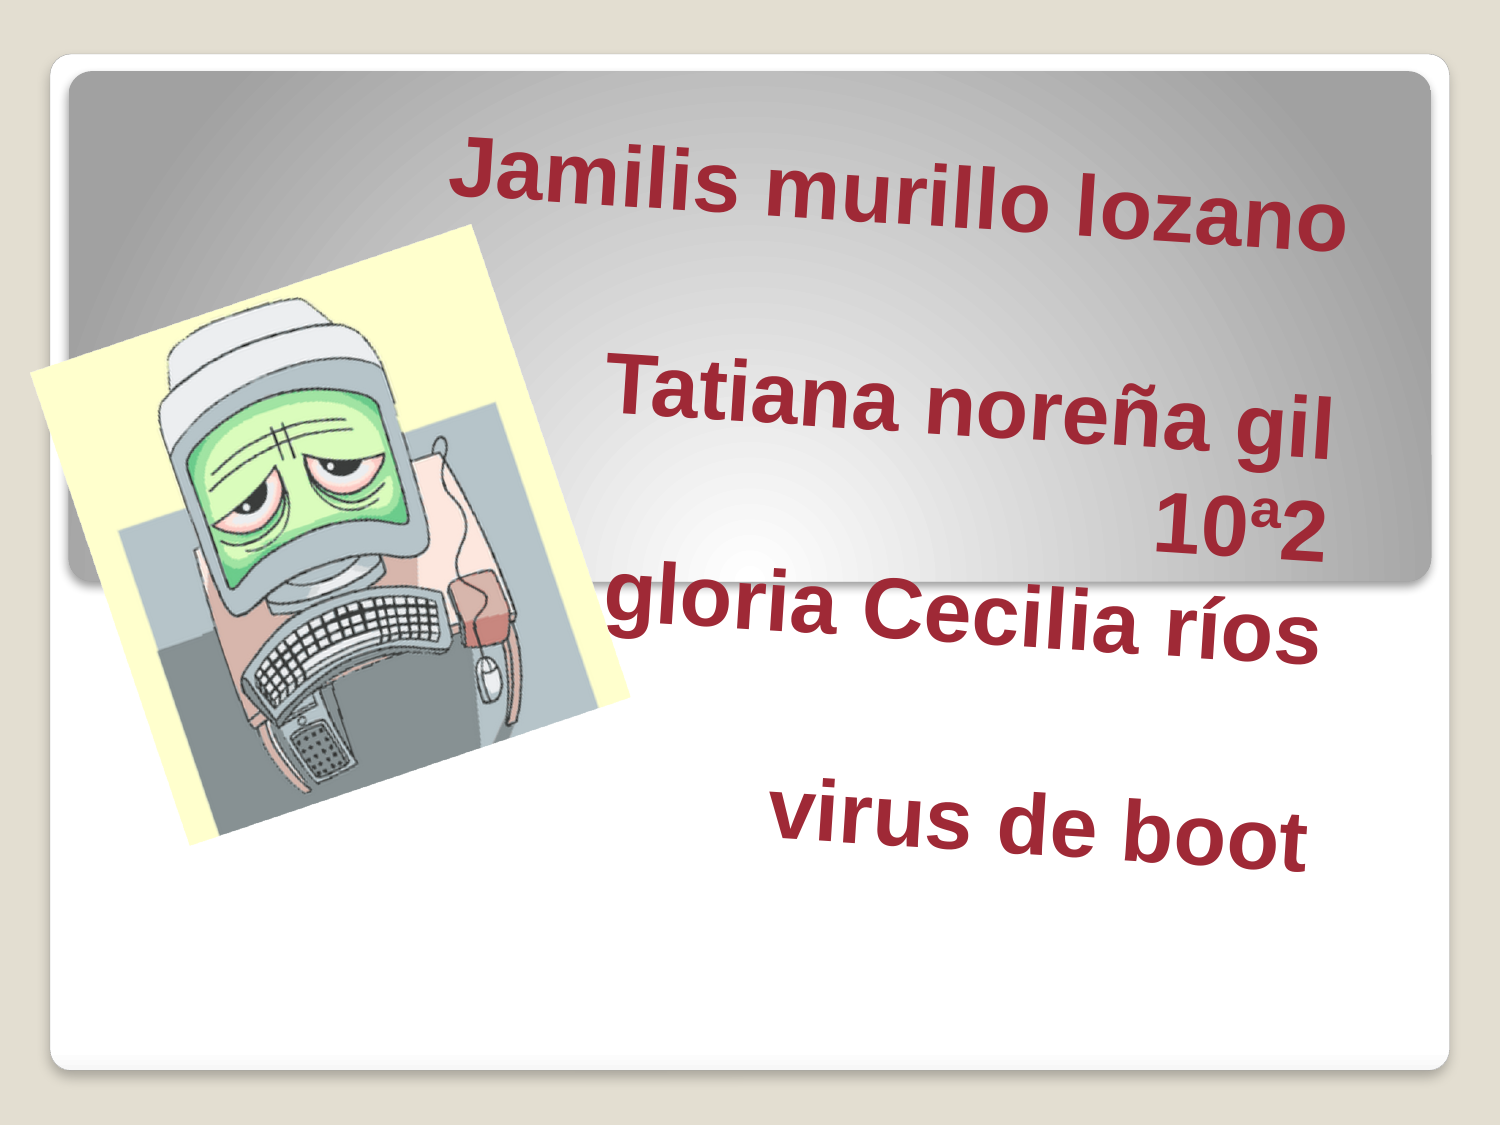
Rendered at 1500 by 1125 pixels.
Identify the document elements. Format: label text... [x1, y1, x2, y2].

picture [31, 225, 630, 845]
title Jamilis murillo lozano Tatiana noreña gil 10ª2 gloria Cecilia ríos virus de boot [395, 0, 1368, 899]
